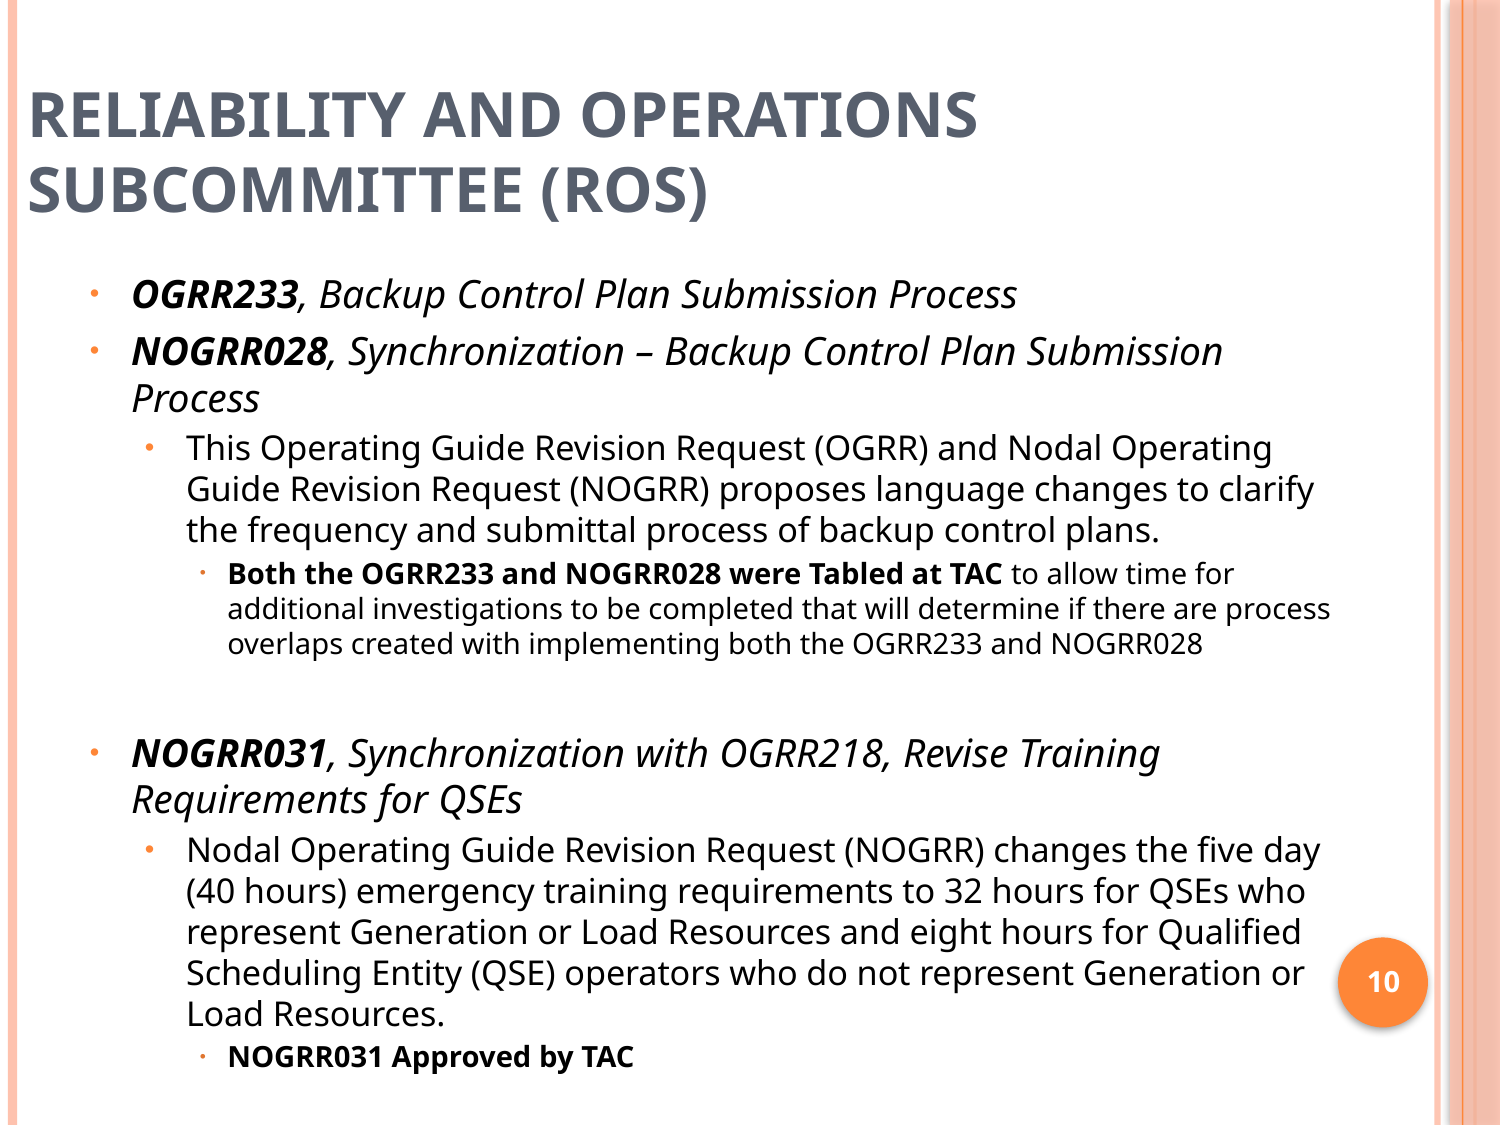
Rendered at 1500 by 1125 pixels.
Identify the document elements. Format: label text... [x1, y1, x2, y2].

slide_number 10 [1333, 940, 1434, 1027]
title Reliability and Operations Subcommittee (ROS) [12, 45, 1450, 233]
list OGRR233, Backup Control Plan Submission Process NOGRR028, Synchronization – Backup Control Plan Submission Process This Operating Guide Revision Request (OGRR) and Nodal Operating Guide Revision Request (NOGRR) proposes language changes to clarify the frequency and submittal process of backup control plans. Both the OGRR233 and NOGRR028 were Tabled at TAC to allow time for additional investigations to be completed that will determine if there are process overlaps created with implementing both the OGRR233 and NOGRR028 NOGRR031, Synchronization with OGRR218, Revise Training Requirements for QSEs Nodal Operating Guide Revision Request (NOGRR) changes the five day (40 hours) emergency training requirements to 32 hours for QSEs who represent Generation or Load Resources and eight hours for Qualified Scheduling Entity (QSE) operators who do not represent Generation or Load Resources. NOGRR031 Approved by TAC [75, 262, 1375, 1088]
